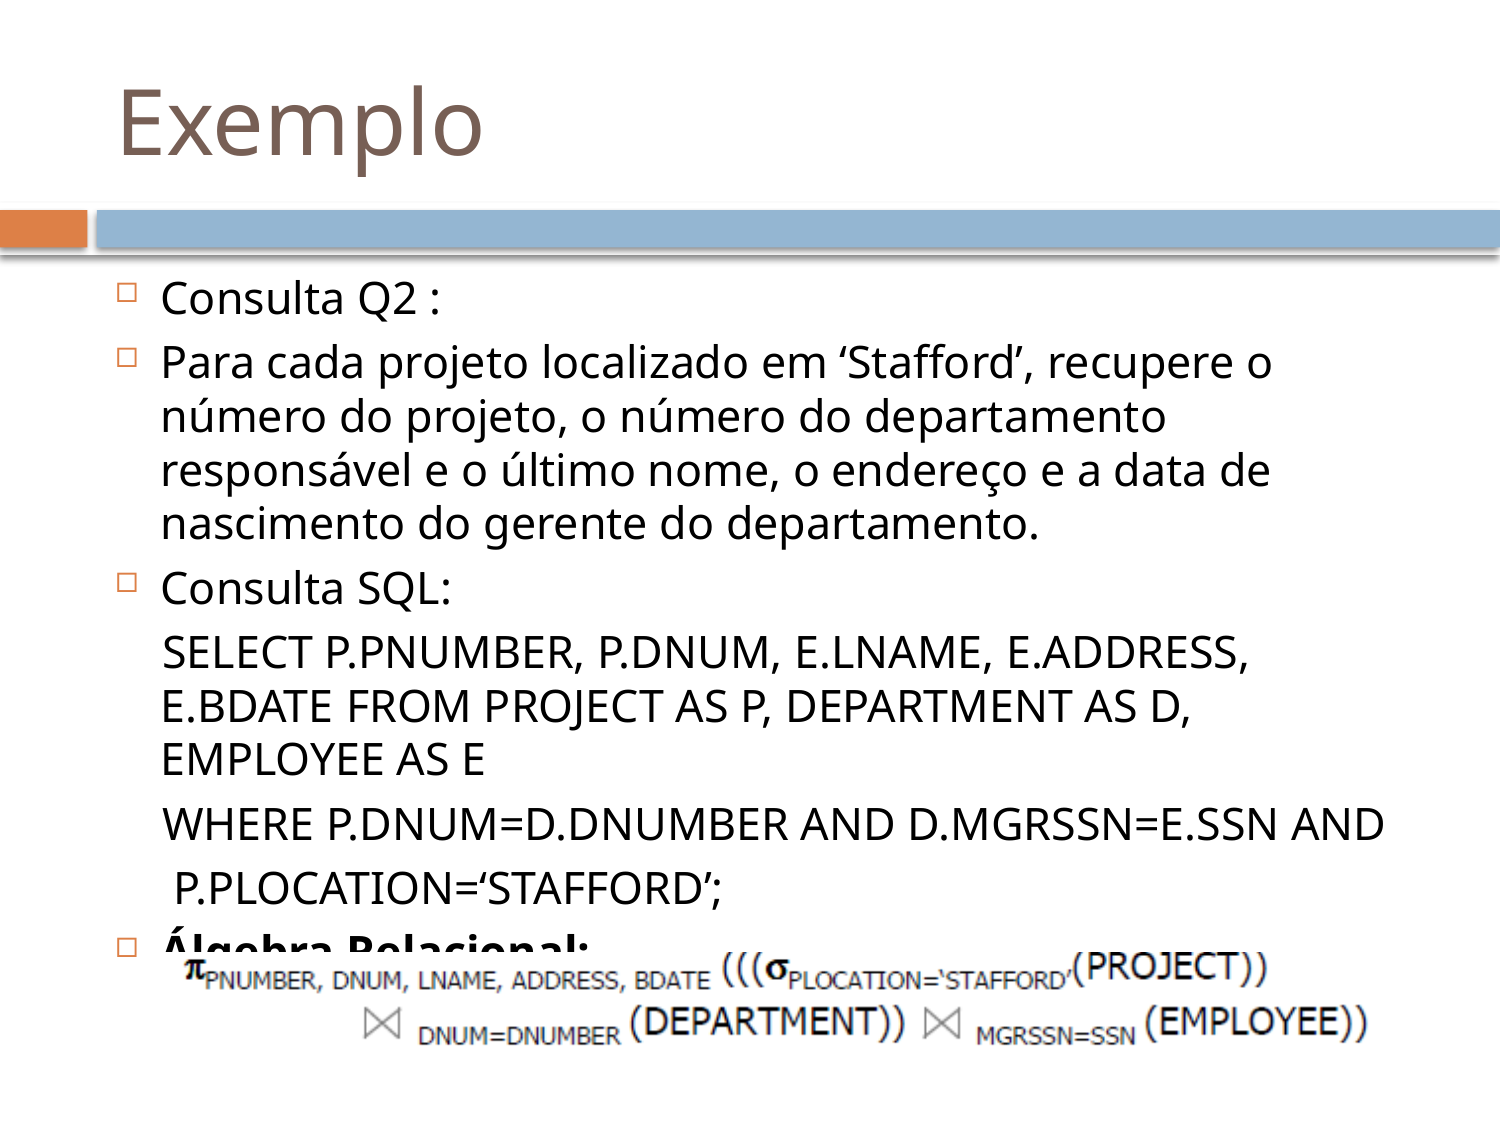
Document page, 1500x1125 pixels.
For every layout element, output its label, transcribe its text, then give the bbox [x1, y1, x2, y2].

picture [159, 951, 1384, 1066]
title Exemplo [100, 37, 1438, 200]
list Consulta Q2 : Para cada projeto localizado em ‘Stafford’, recupere o número do projeto, o número do departamento responsável e o último nome, o endereço e a data de nascimento do gerente do departamento. Consulta SQL: SELECT P.PNUMBER, P.DNUM, E.LNAME, E.ADDRESS, E.BDATE FROM PROJECT AS P, DEPARTMENT AS D, EMPLOYEE AS E WHERE P.DNUM=D.DNUMBER AND D.MGRSSN=E.SSN AND P.PLOCATION=‘STAFFORD’; Álgebra Relacional: [100, 262, 1438, 1000]
